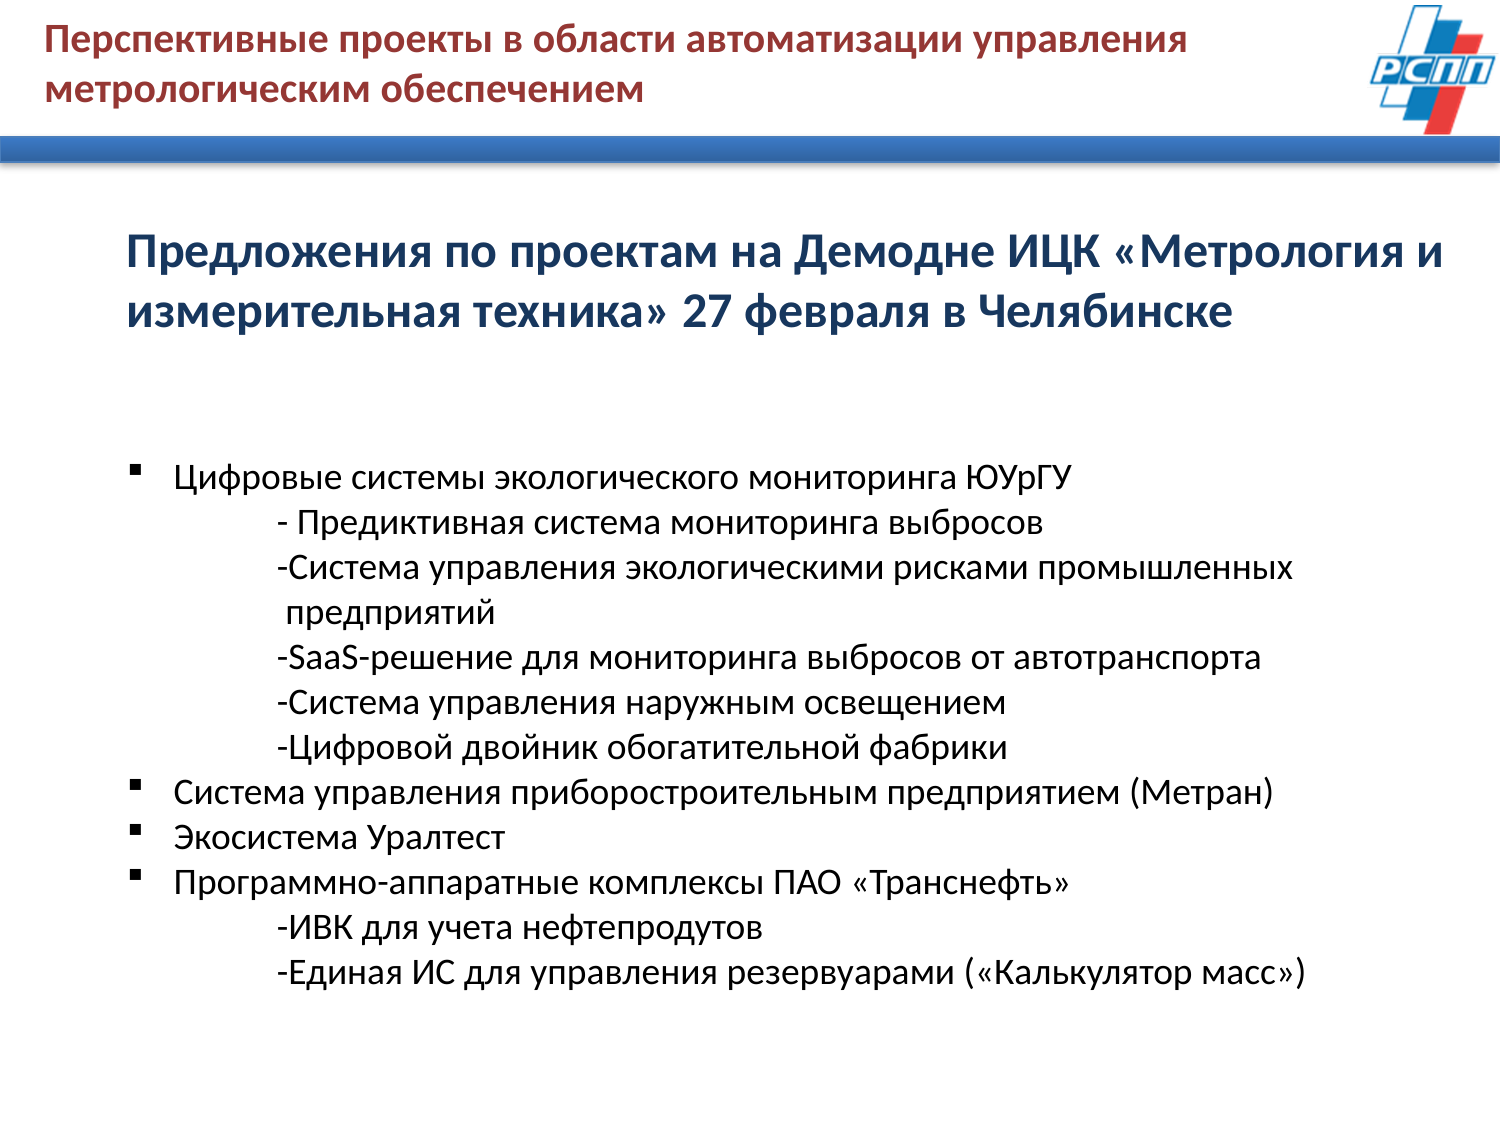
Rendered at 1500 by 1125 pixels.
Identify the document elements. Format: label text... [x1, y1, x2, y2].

picture [1366, 5, 1500, 137]
text_box Предложения по проектам на Демодне ИЦК «Метрология и измерительная техника» 27 февраля в Челябинске [112, 210, 1471, 346]
text_box Перспективные проекты в области автоматизации управления метрологическим обеспечением [29, 3, 1329, 119]
text_box Цифровые системы экологического мониторинга ЮУрГУ - Предиктивная система мониторинга выбросов -Система управления экологическими рисками промышленных предприятий -SaaS-решение для мониторинга выбросов от автотранспорта -Система управления наружным освещением -Цифровой двойник обогатительной фабрики Система управления приборостроительным предприятием (Метран) Экосистема Уралтест Программно-аппаратные комплексы ПАО «Транснефть» -ИВК для учета нефтепродутов -Единая ИС для управления резервуарами («Калькулятор масс») [112, 444, 1471, 1000]
text_box [0, 136, 1500, 163]
